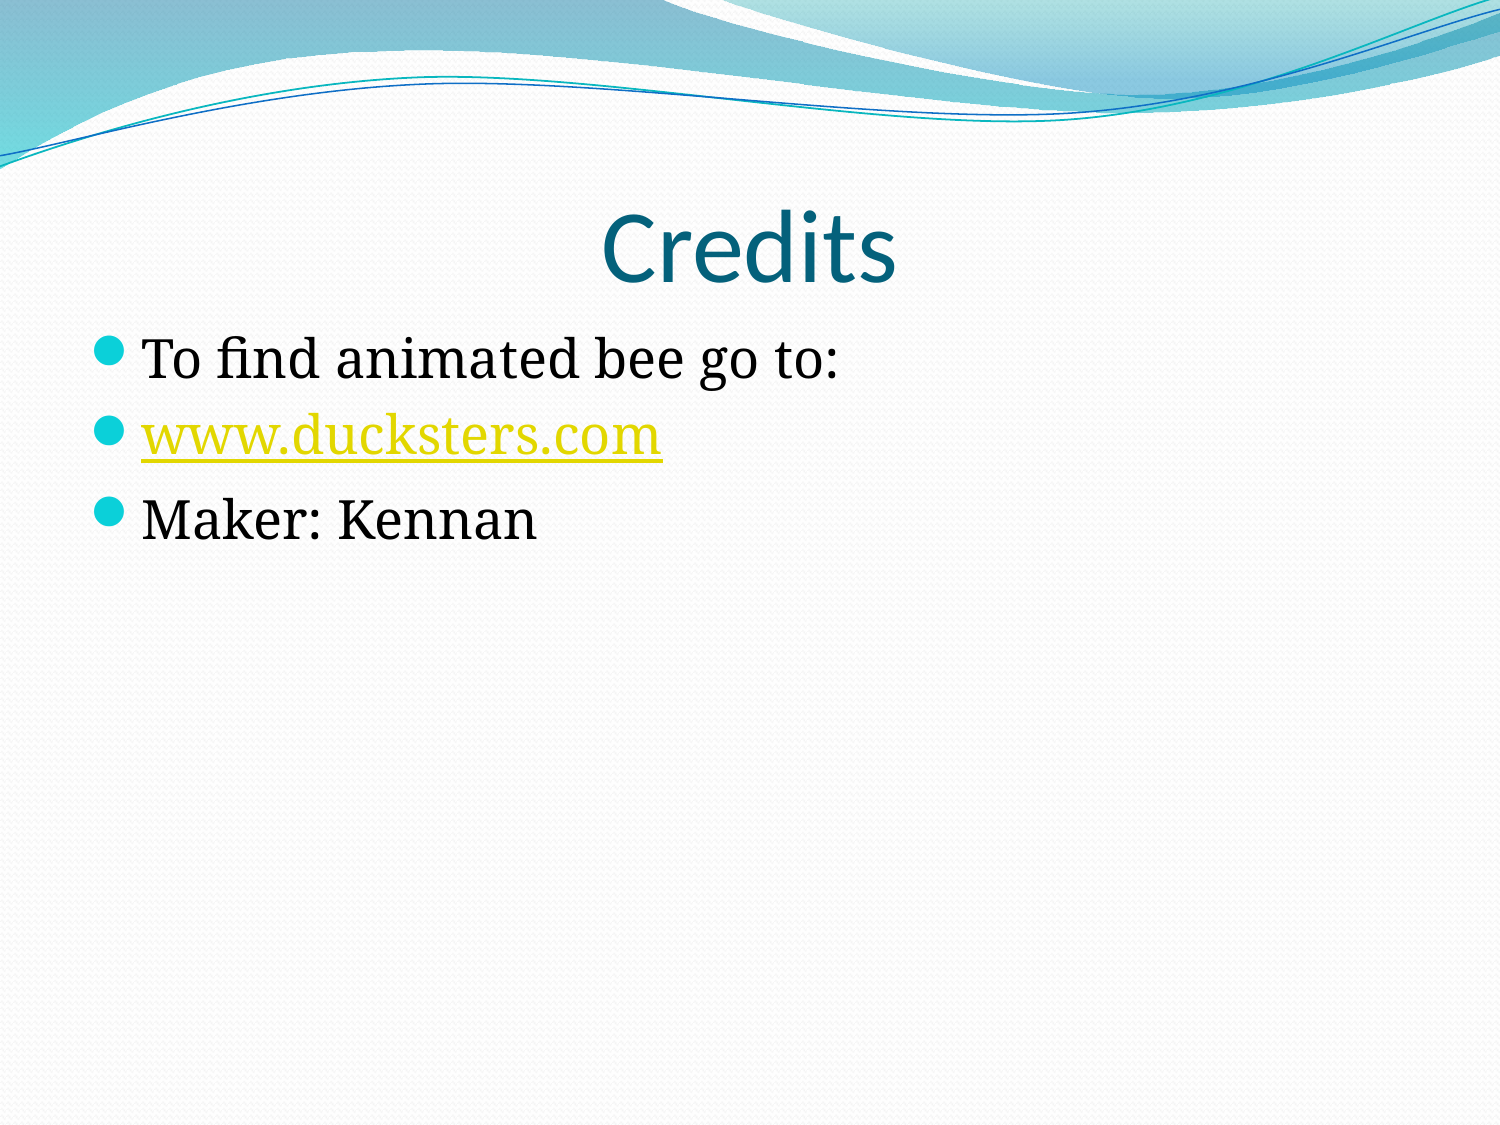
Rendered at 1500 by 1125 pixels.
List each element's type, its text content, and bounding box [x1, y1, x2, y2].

list To find animated bee go to: www.ducksters.com Maker: Kennan [75, 317, 1425, 1038]
title Credits [75, 115, 1425, 303]
